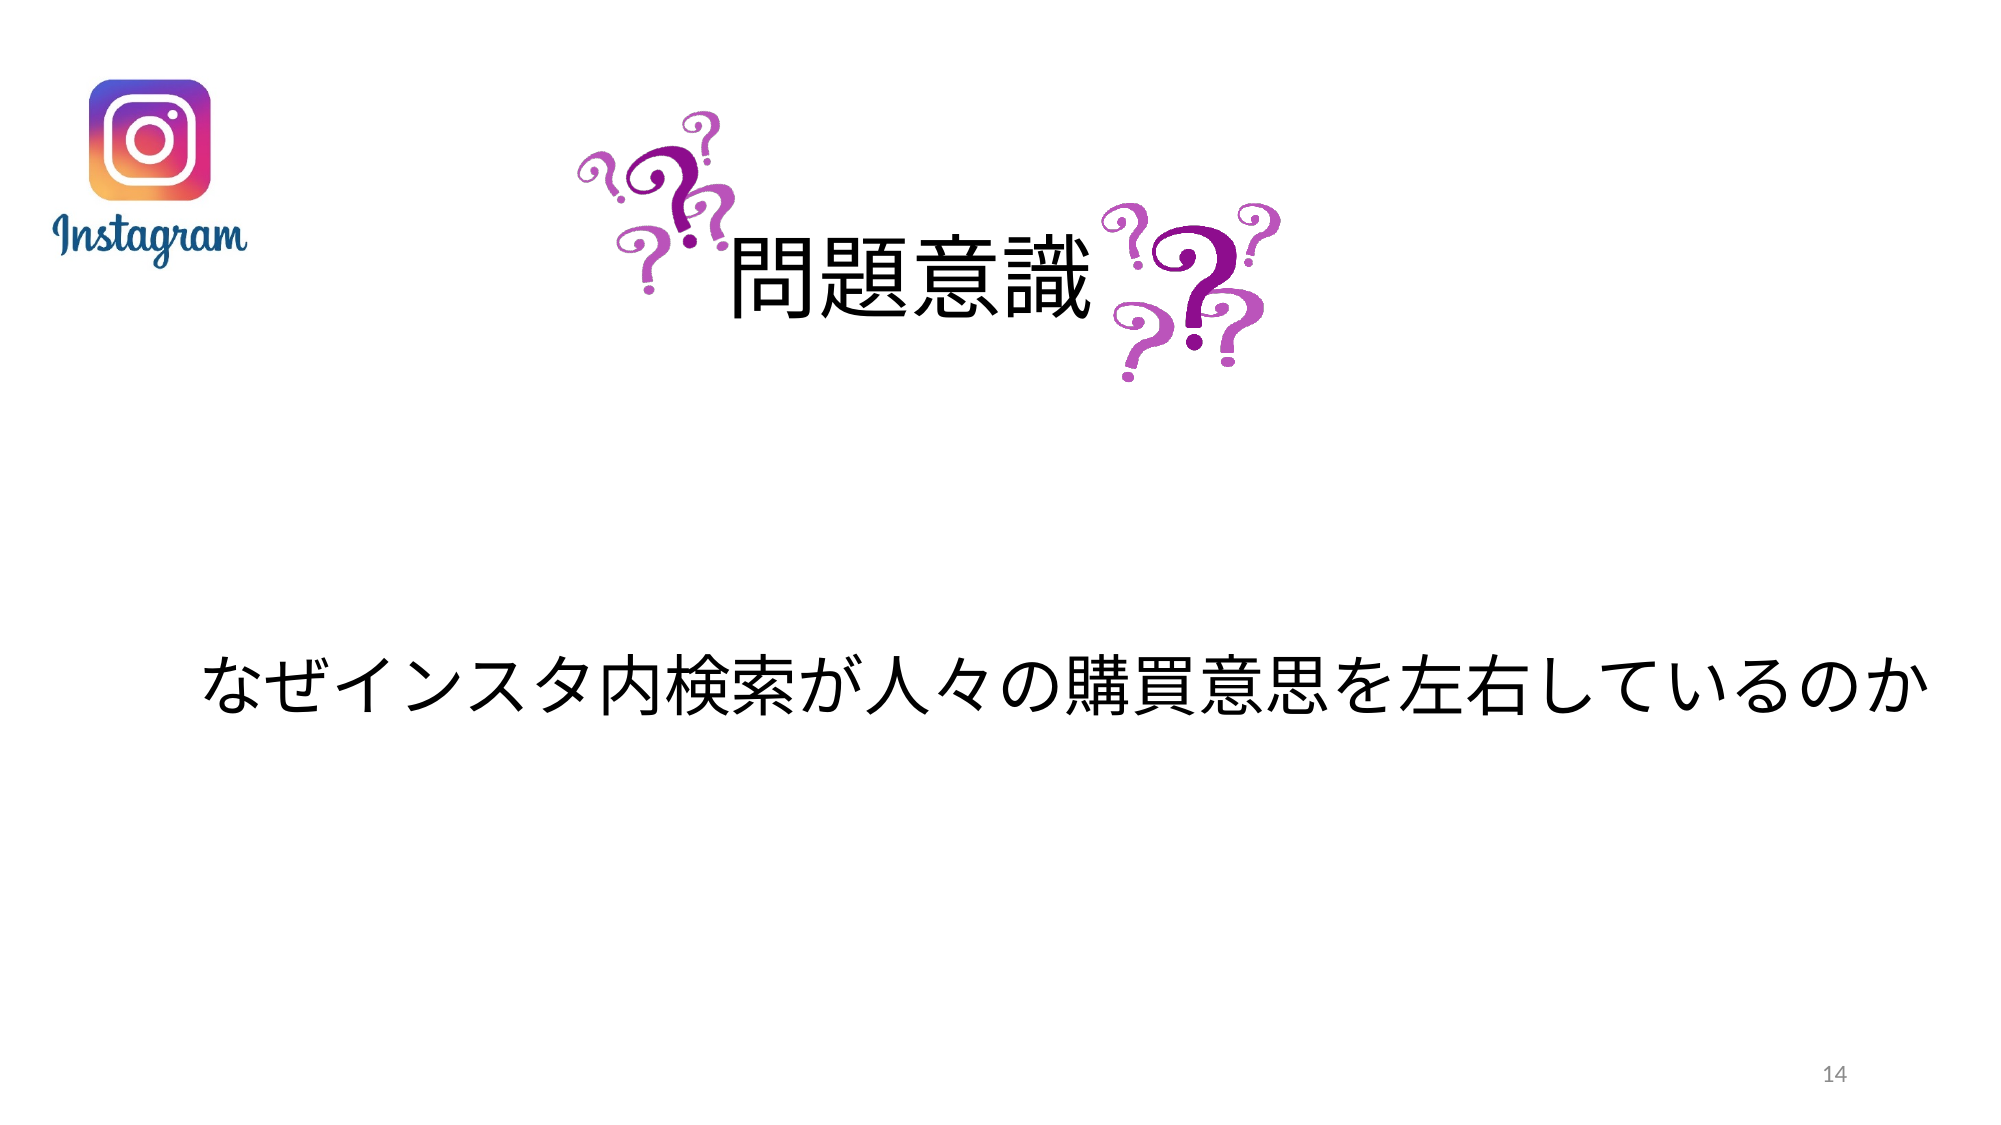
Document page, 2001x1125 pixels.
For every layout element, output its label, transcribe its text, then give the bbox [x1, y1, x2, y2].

slide_number 14 [1412, 1042, 1863, 1103]
picture [568, 99, 776, 306]
picture [48, 76, 248, 271]
list なぜインスタ内検索が人々の購買意思を左右しているのか [183, 543, 2000, 851]
title 問題意識 [711, 173, 1156, 391]
picture [1097, 197, 1287, 386]
